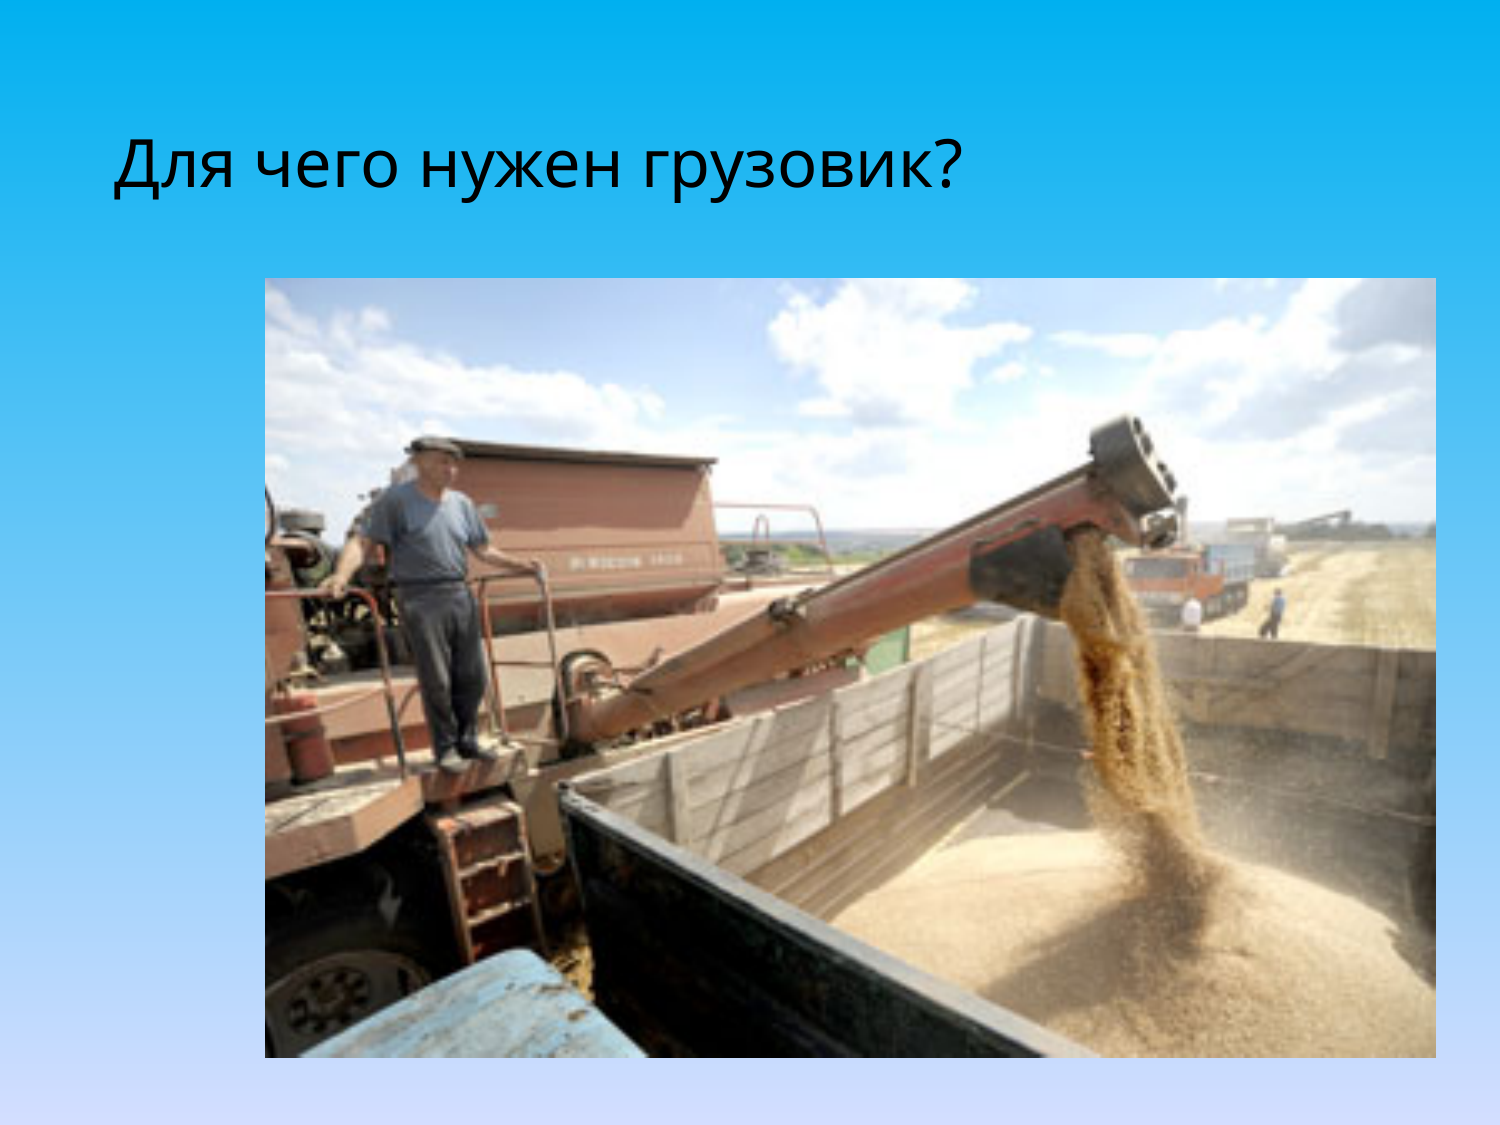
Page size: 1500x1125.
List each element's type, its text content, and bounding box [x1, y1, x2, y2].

picture [265, 278, 1436, 1058]
text_box Для чего нужен грузовик? [100, 113, 1459, 209]
